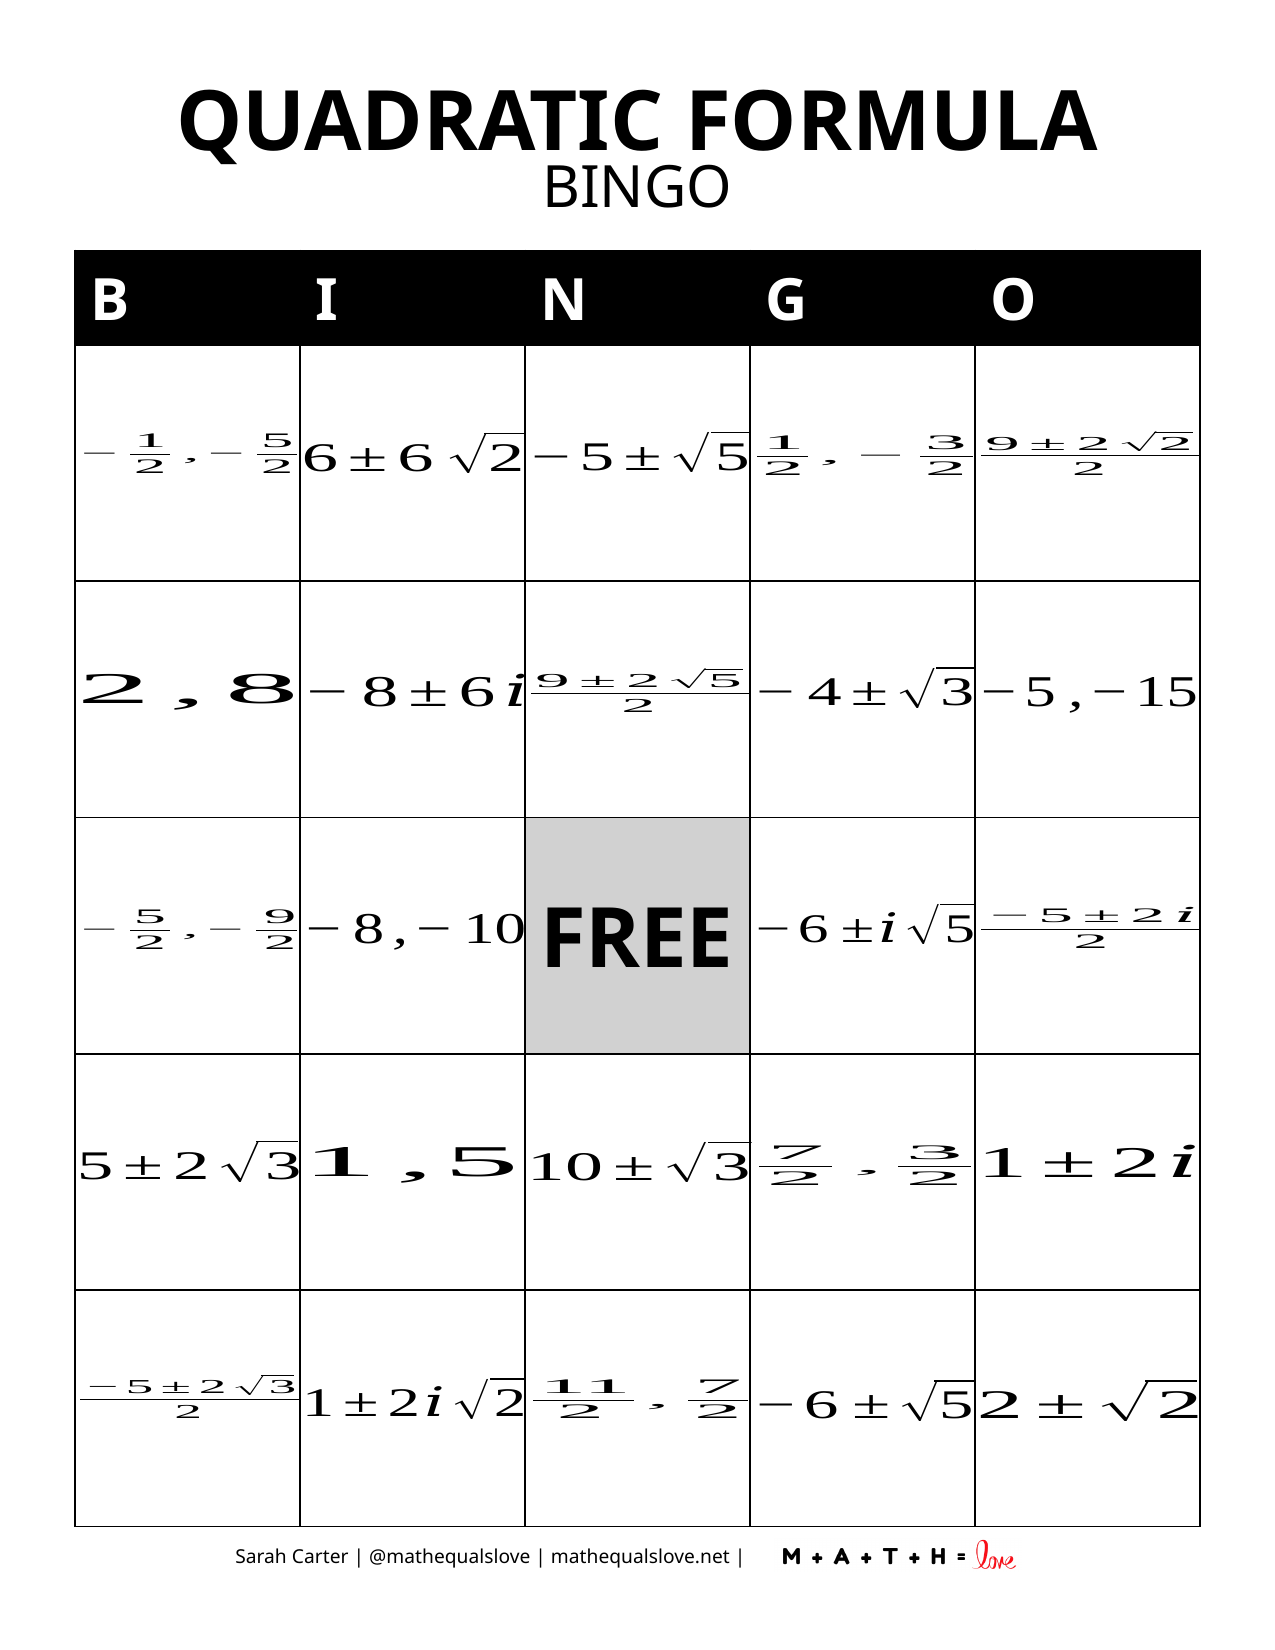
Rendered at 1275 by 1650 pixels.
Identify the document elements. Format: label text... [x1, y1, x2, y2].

table_cell [751, 582, 974, 817]
table_cell [526, 1291, 749, 1526]
table_cell [76, 582, 299, 817]
table_cell [976, 1055, 1199, 1289]
text_box BINGO [74, 175, 1200, 226]
table_cell [526, 346, 749, 580]
table_cell [301, 582, 524, 817]
table_cell [301, 1291, 524, 1526]
table_cell [976, 346, 1199, 580]
table_cell [526, 582, 749, 817]
table_cell [751, 1055, 974, 1289]
table_cell [301, 1055, 524, 1289]
text_box QUADRATIC FORMULA [74, 59, 1200, 175]
table_cell [751, 818, 974, 1053]
table_cell [751, 346, 974, 580]
table_cell [301, 346, 524, 580]
table_cell [751, 1291, 974, 1526]
table_header G [751, 251, 974, 344]
table_header I [301, 251, 524, 344]
table_header N [526, 251, 749, 344]
table_cell [526, 1055, 749, 1289]
table_cell [301, 818, 524, 1053]
table_cell [976, 818, 1199, 1053]
table_cell [76, 346, 299, 580]
table_cell [976, 1291, 1199, 1526]
table_cell [76, 1055, 299, 1289]
table_cell [76, 1291, 299, 1526]
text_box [220, 1535, 1055, 1576]
table_cell FREE [526, 818, 749, 1053]
table_header O [976, 251, 1199, 344]
table_cell [76, 818, 299, 1053]
table_header B [76, 251, 299, 344]
table_cell [976, 582, 1199, 817]
